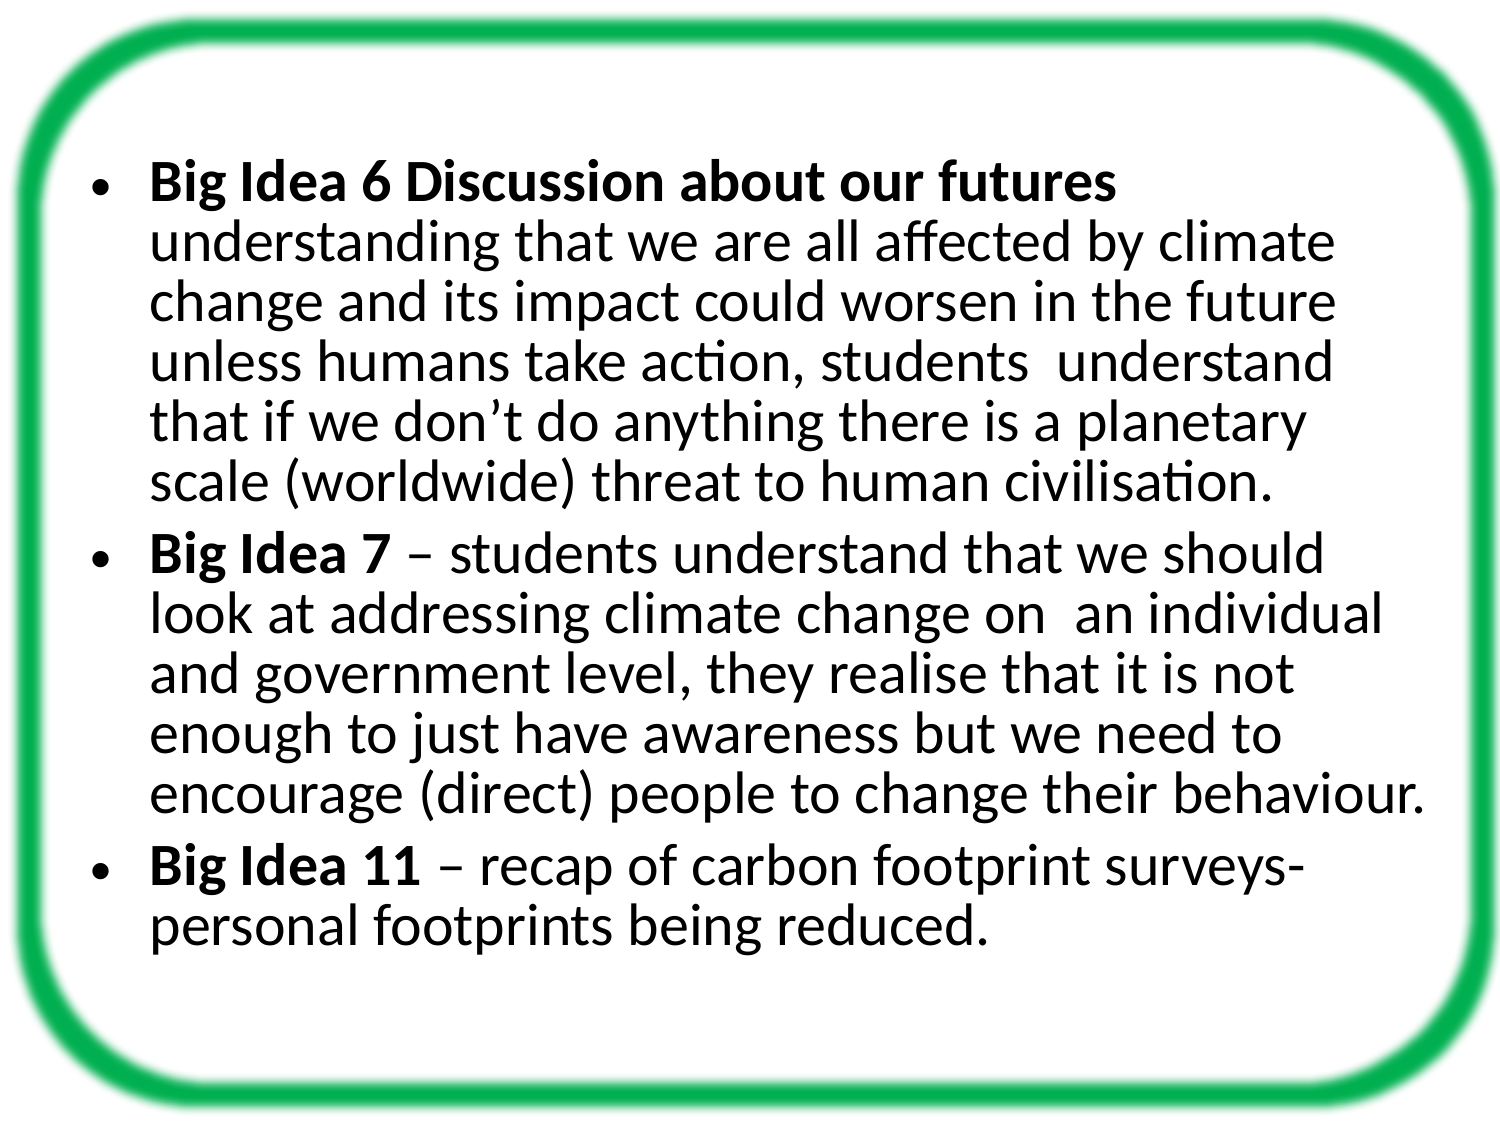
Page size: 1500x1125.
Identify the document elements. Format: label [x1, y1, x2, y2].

text_box [27, 28, 1485, 1097]
